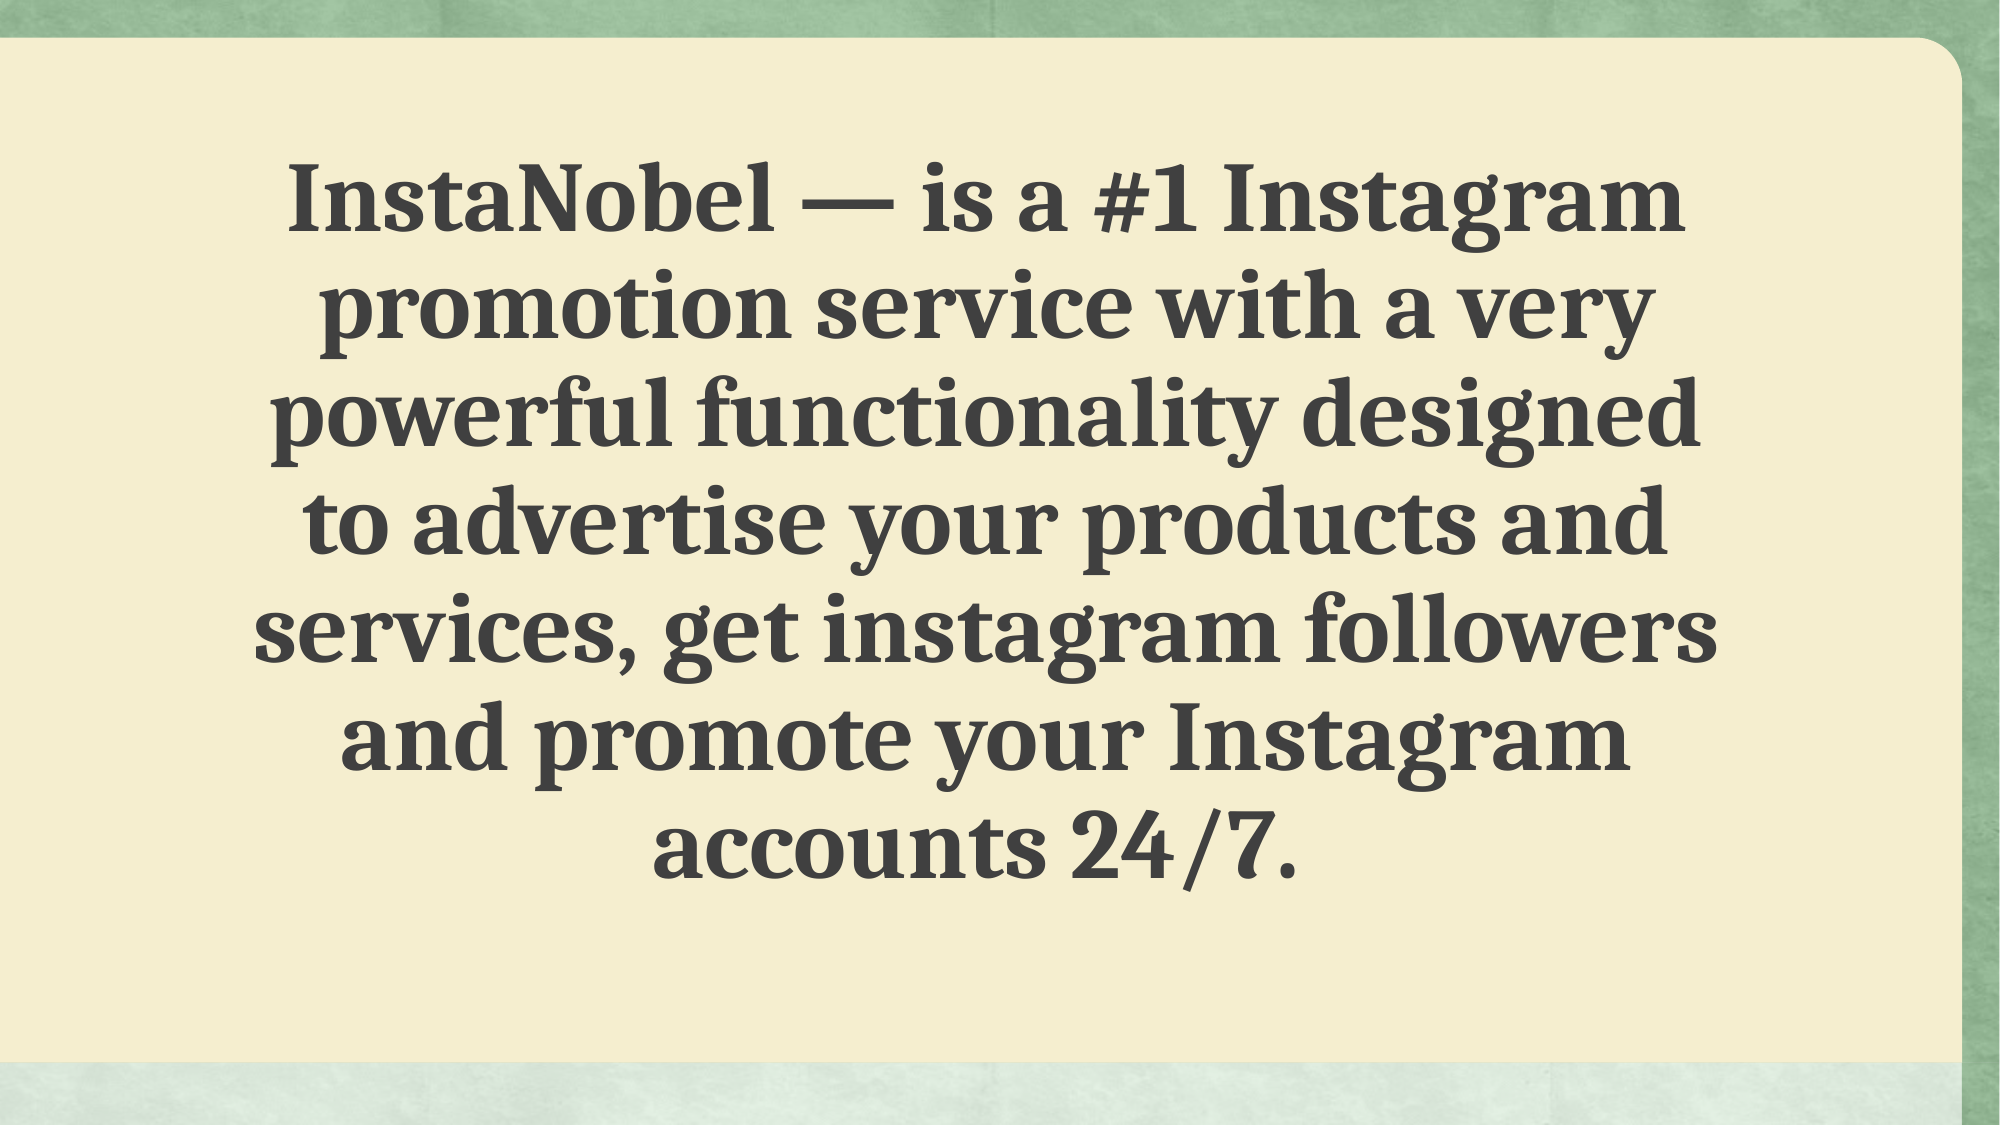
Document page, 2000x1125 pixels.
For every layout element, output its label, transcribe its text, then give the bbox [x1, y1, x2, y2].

title InstaNobel — is a #1 Instagram promotion service with a very powerful functionality designed to advertise your products and services, get instagram followers and promote your Instagram accounts 24/7. [199, 137, 1775, 908]
